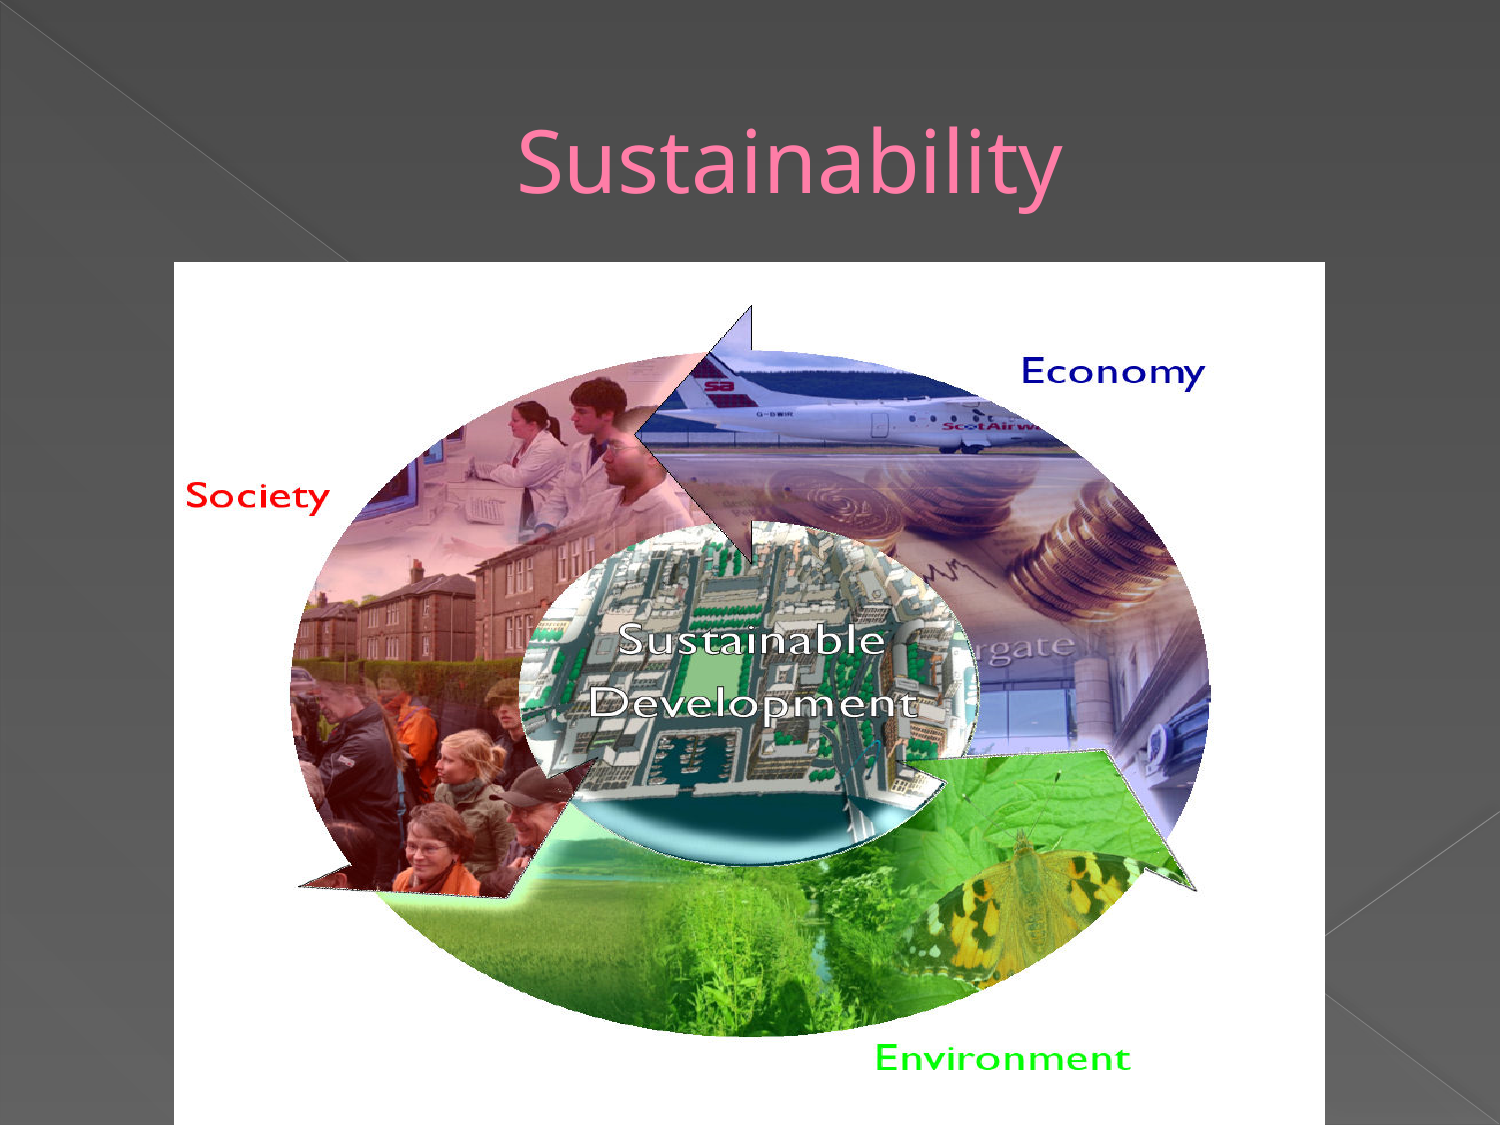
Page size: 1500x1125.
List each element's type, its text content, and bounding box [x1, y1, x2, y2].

title Sustainability [75, 43, 1425, 274]
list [174, 262, 1326, 1125]
